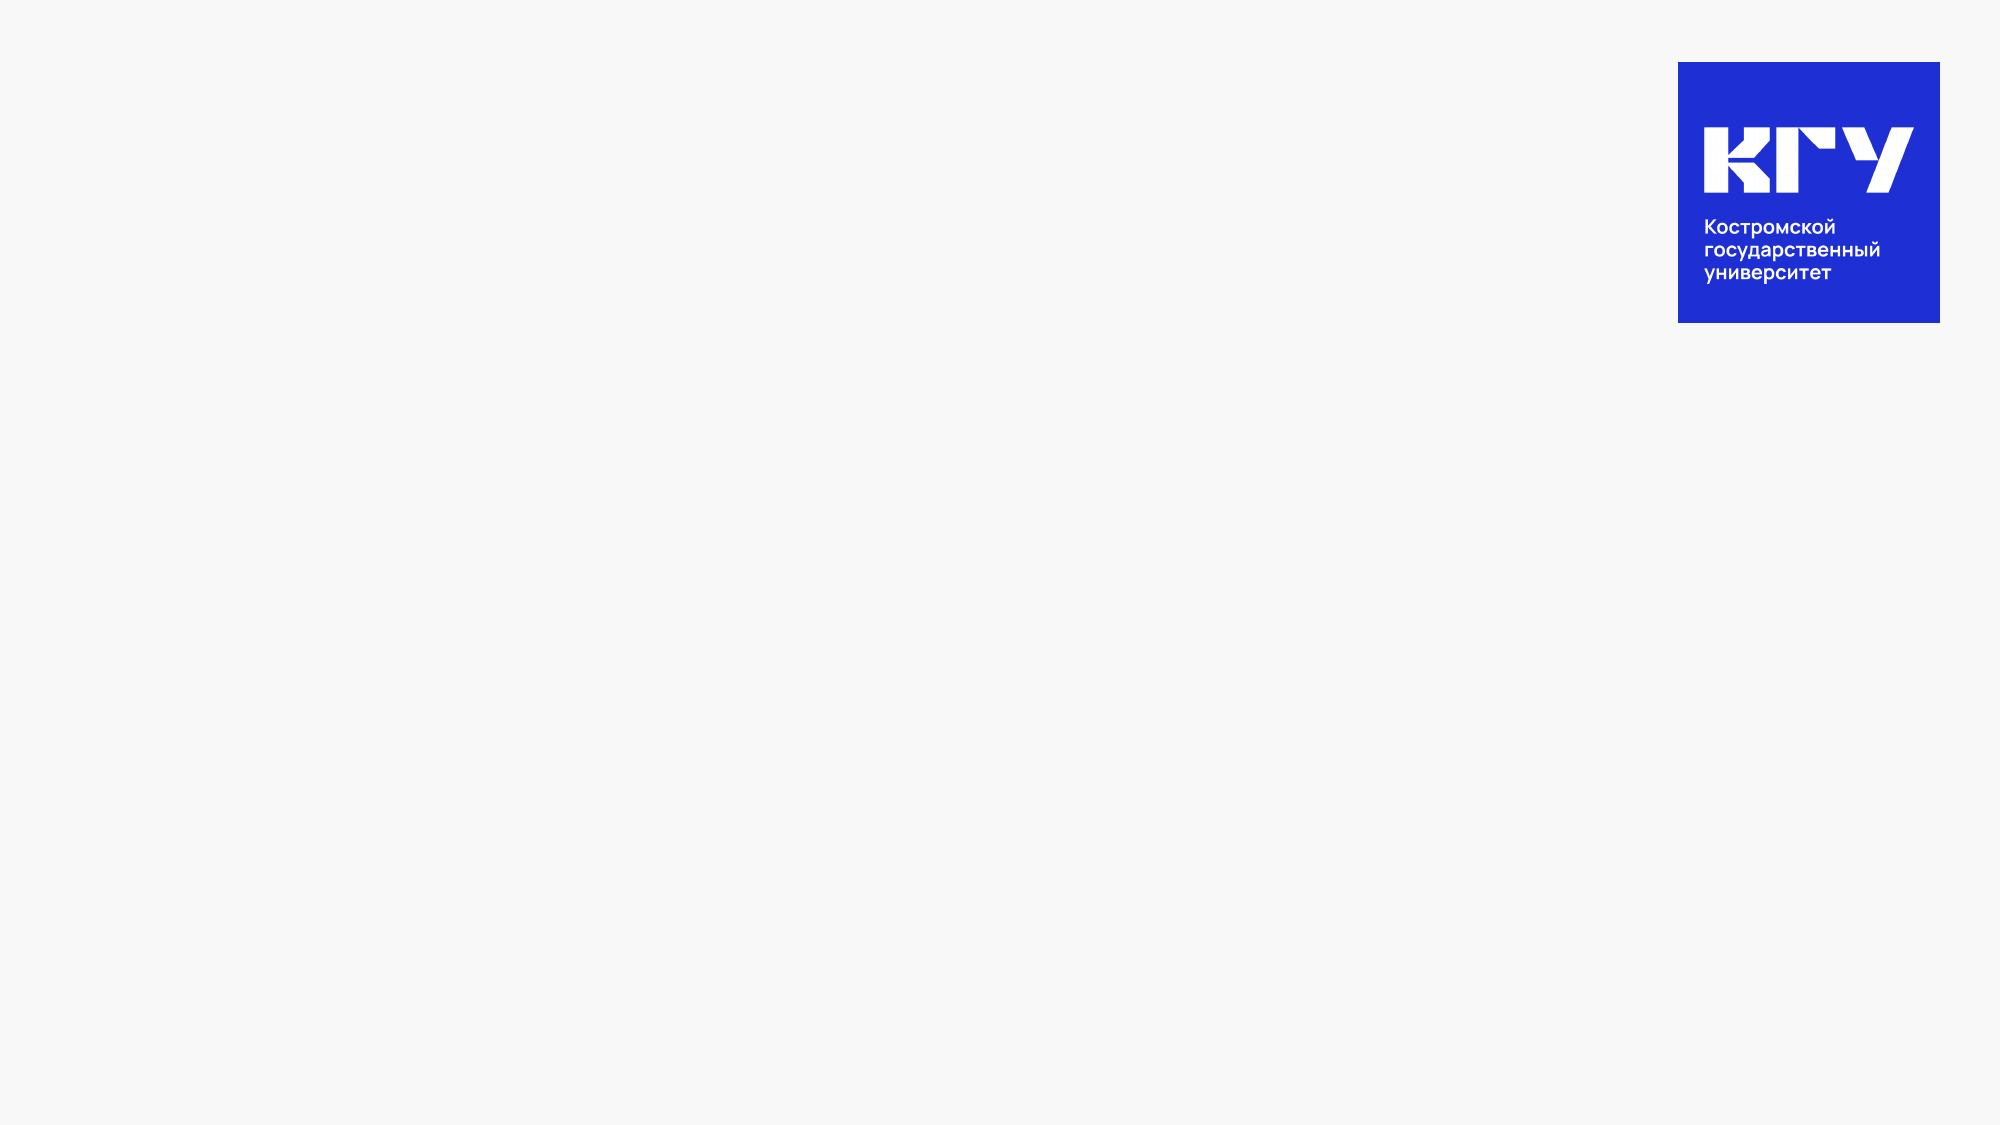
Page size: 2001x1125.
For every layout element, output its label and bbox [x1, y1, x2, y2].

picture [1678, 62, 1940, 323]
